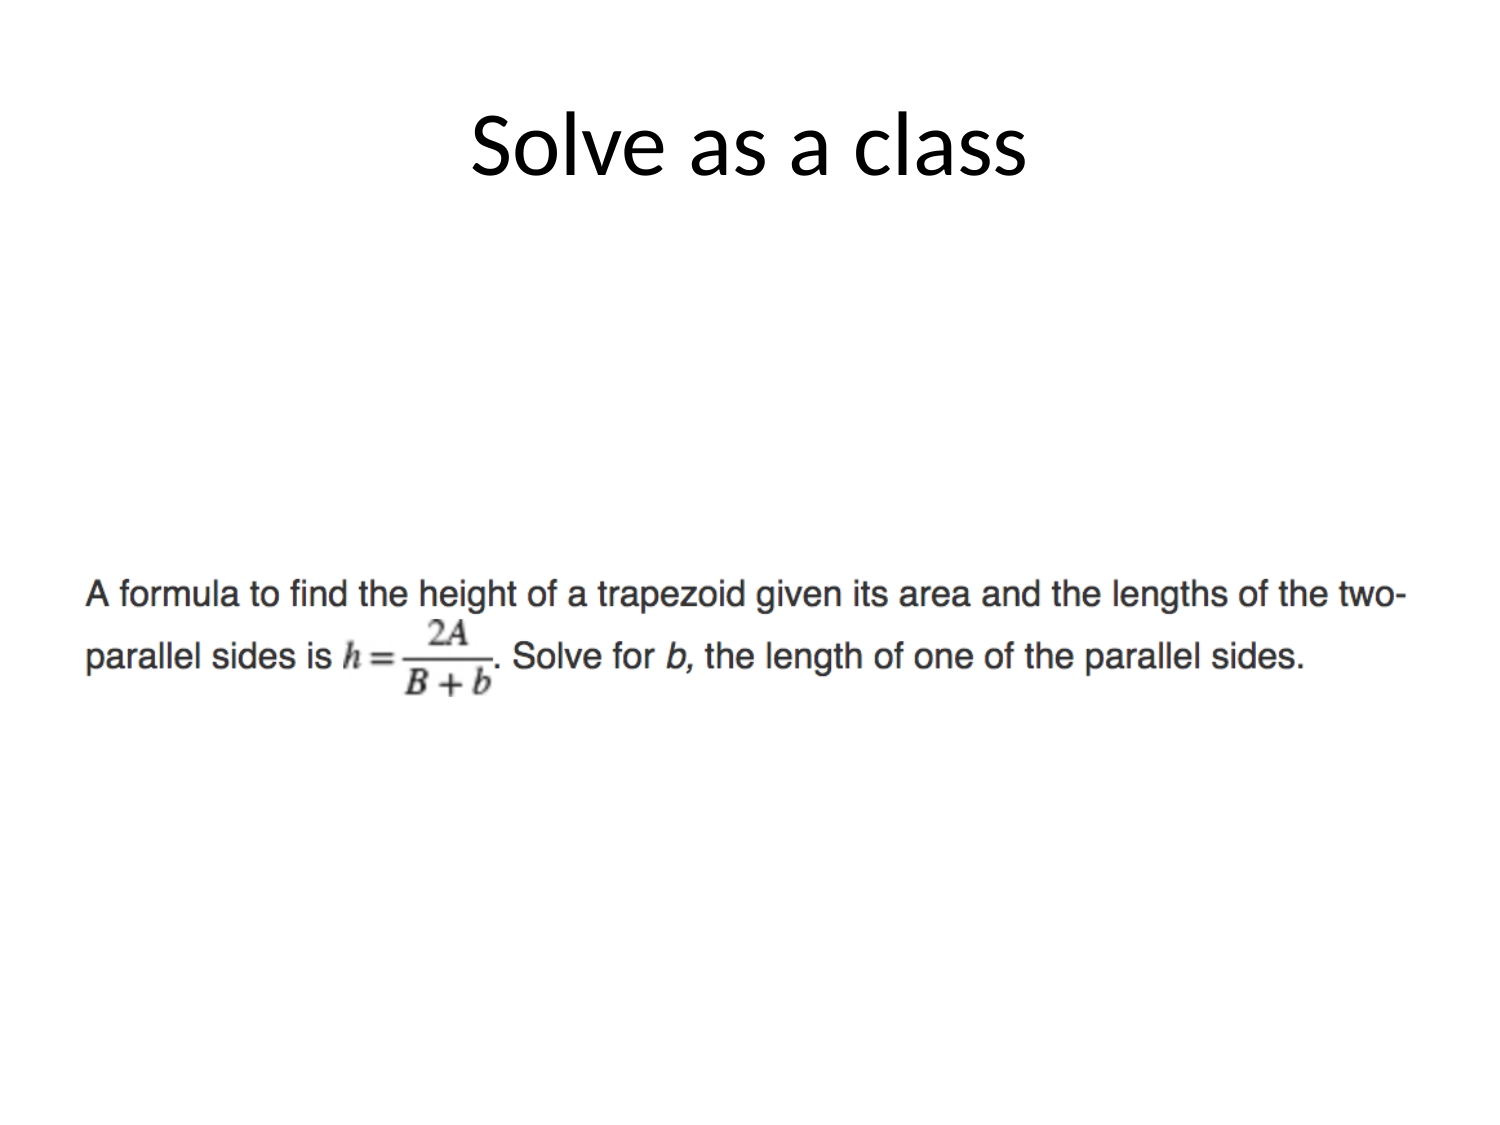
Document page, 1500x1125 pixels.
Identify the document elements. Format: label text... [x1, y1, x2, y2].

title Solve as a class [75, 45, 1425, 233]
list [74, 262, 1426, 1006]
